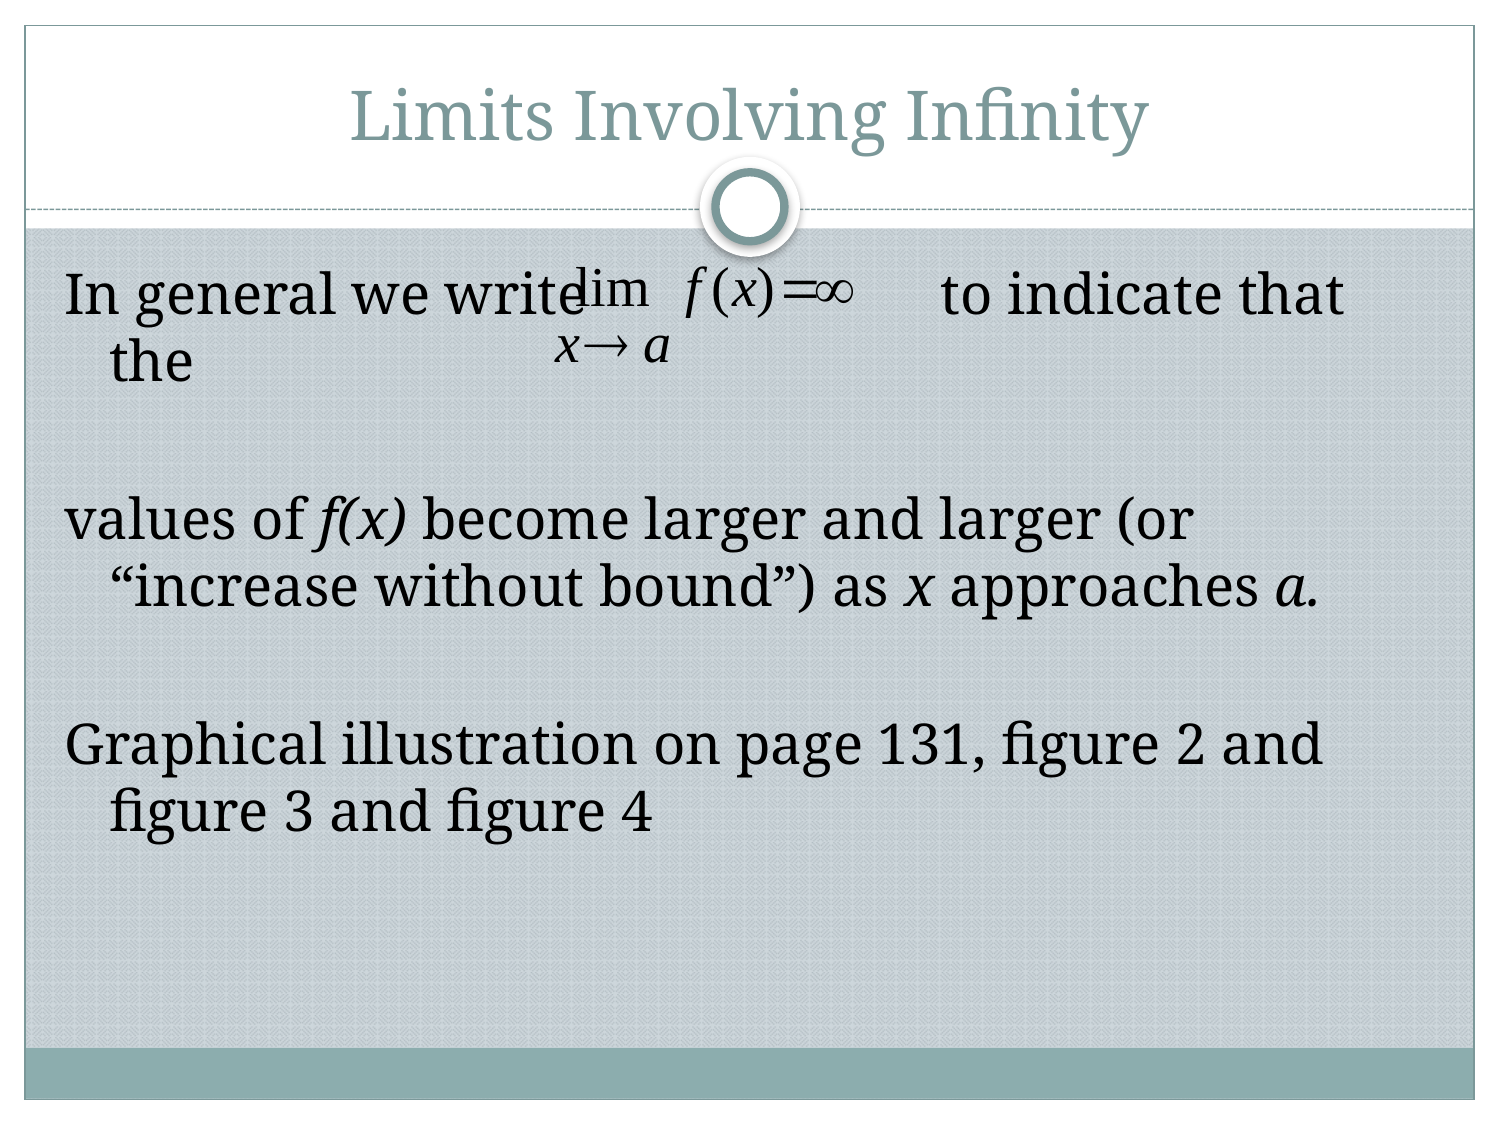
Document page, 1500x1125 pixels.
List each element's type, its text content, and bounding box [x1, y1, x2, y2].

list In general we write to indicate that the values of f(x) become larger and larger (or “increase without bound”) as x approaches a. Graphical illustration on page 131, figure 2 and figure 3 and figure 4 [49, 250, 1445, 1001]
title Limits Involving Infinity [49, 37, 1450, 162]
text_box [549, 262, 857, 369]
